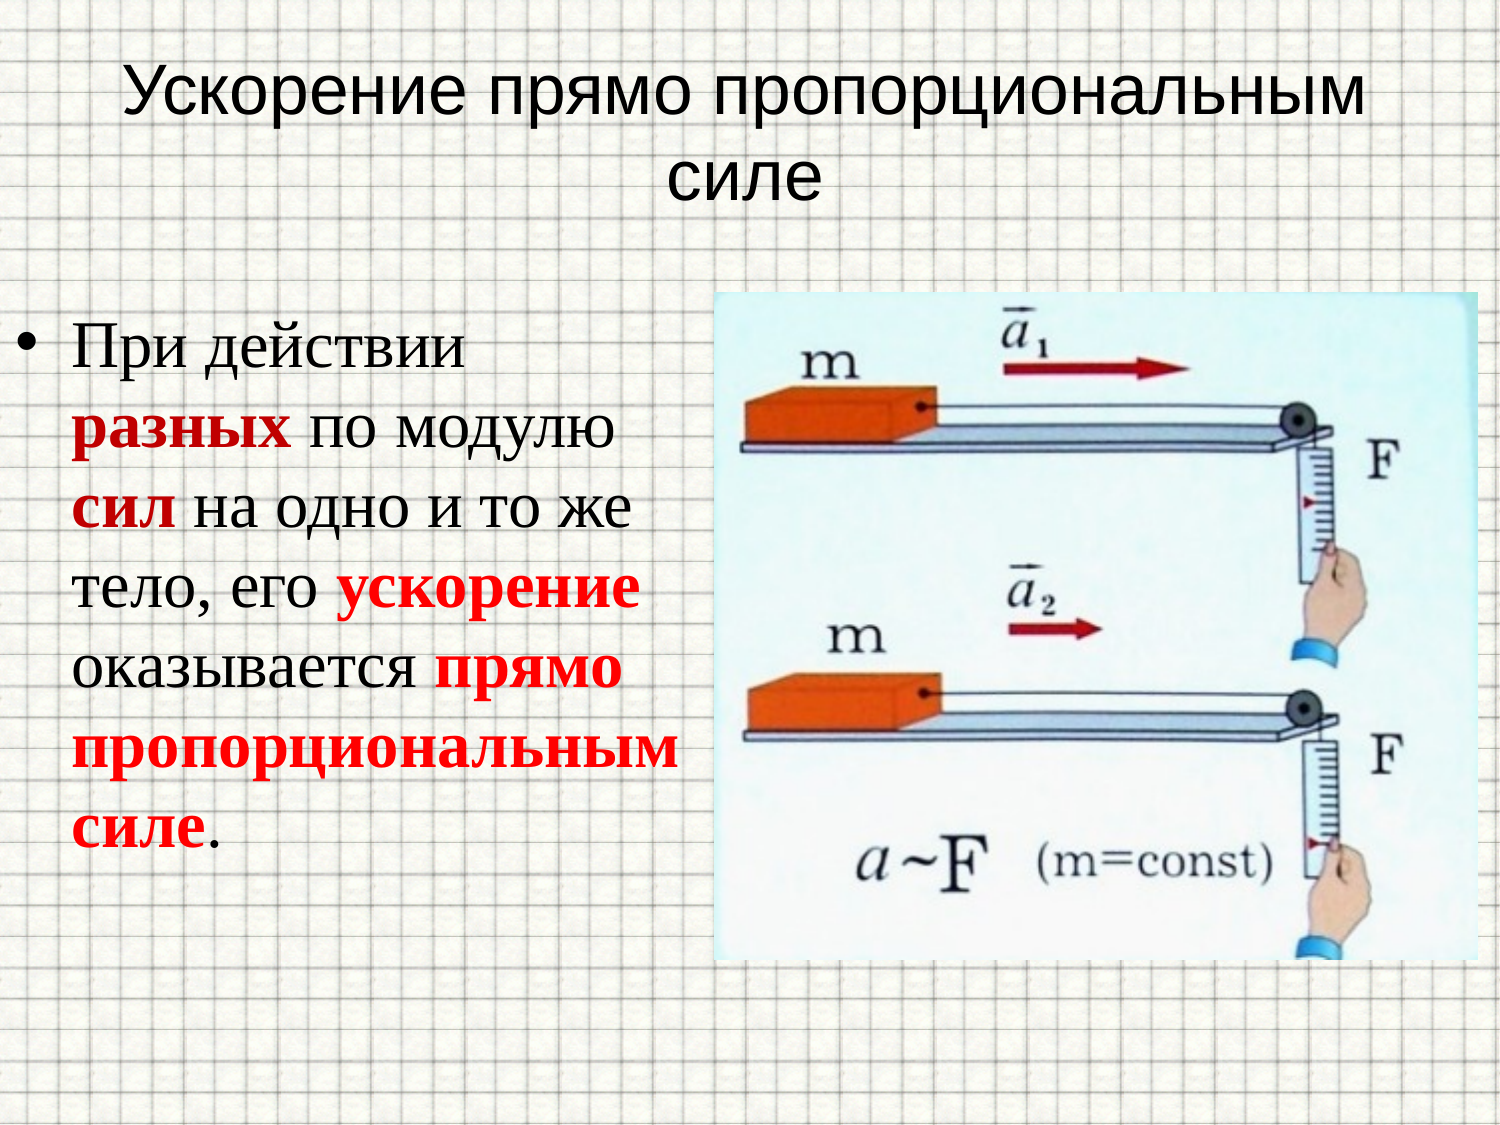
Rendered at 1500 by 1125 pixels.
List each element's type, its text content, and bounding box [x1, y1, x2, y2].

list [714, 292, 1478, 961]
picture [0, 0, 1500, 1125]
title Ускорение прямо пропорциональным силе [70, 35, 1421, 223]
list При действии разных по модулю сил на одно и то же тело, его ускорение оказывается прямо пропорциональным силе. [0, 292, 715, 1020]
